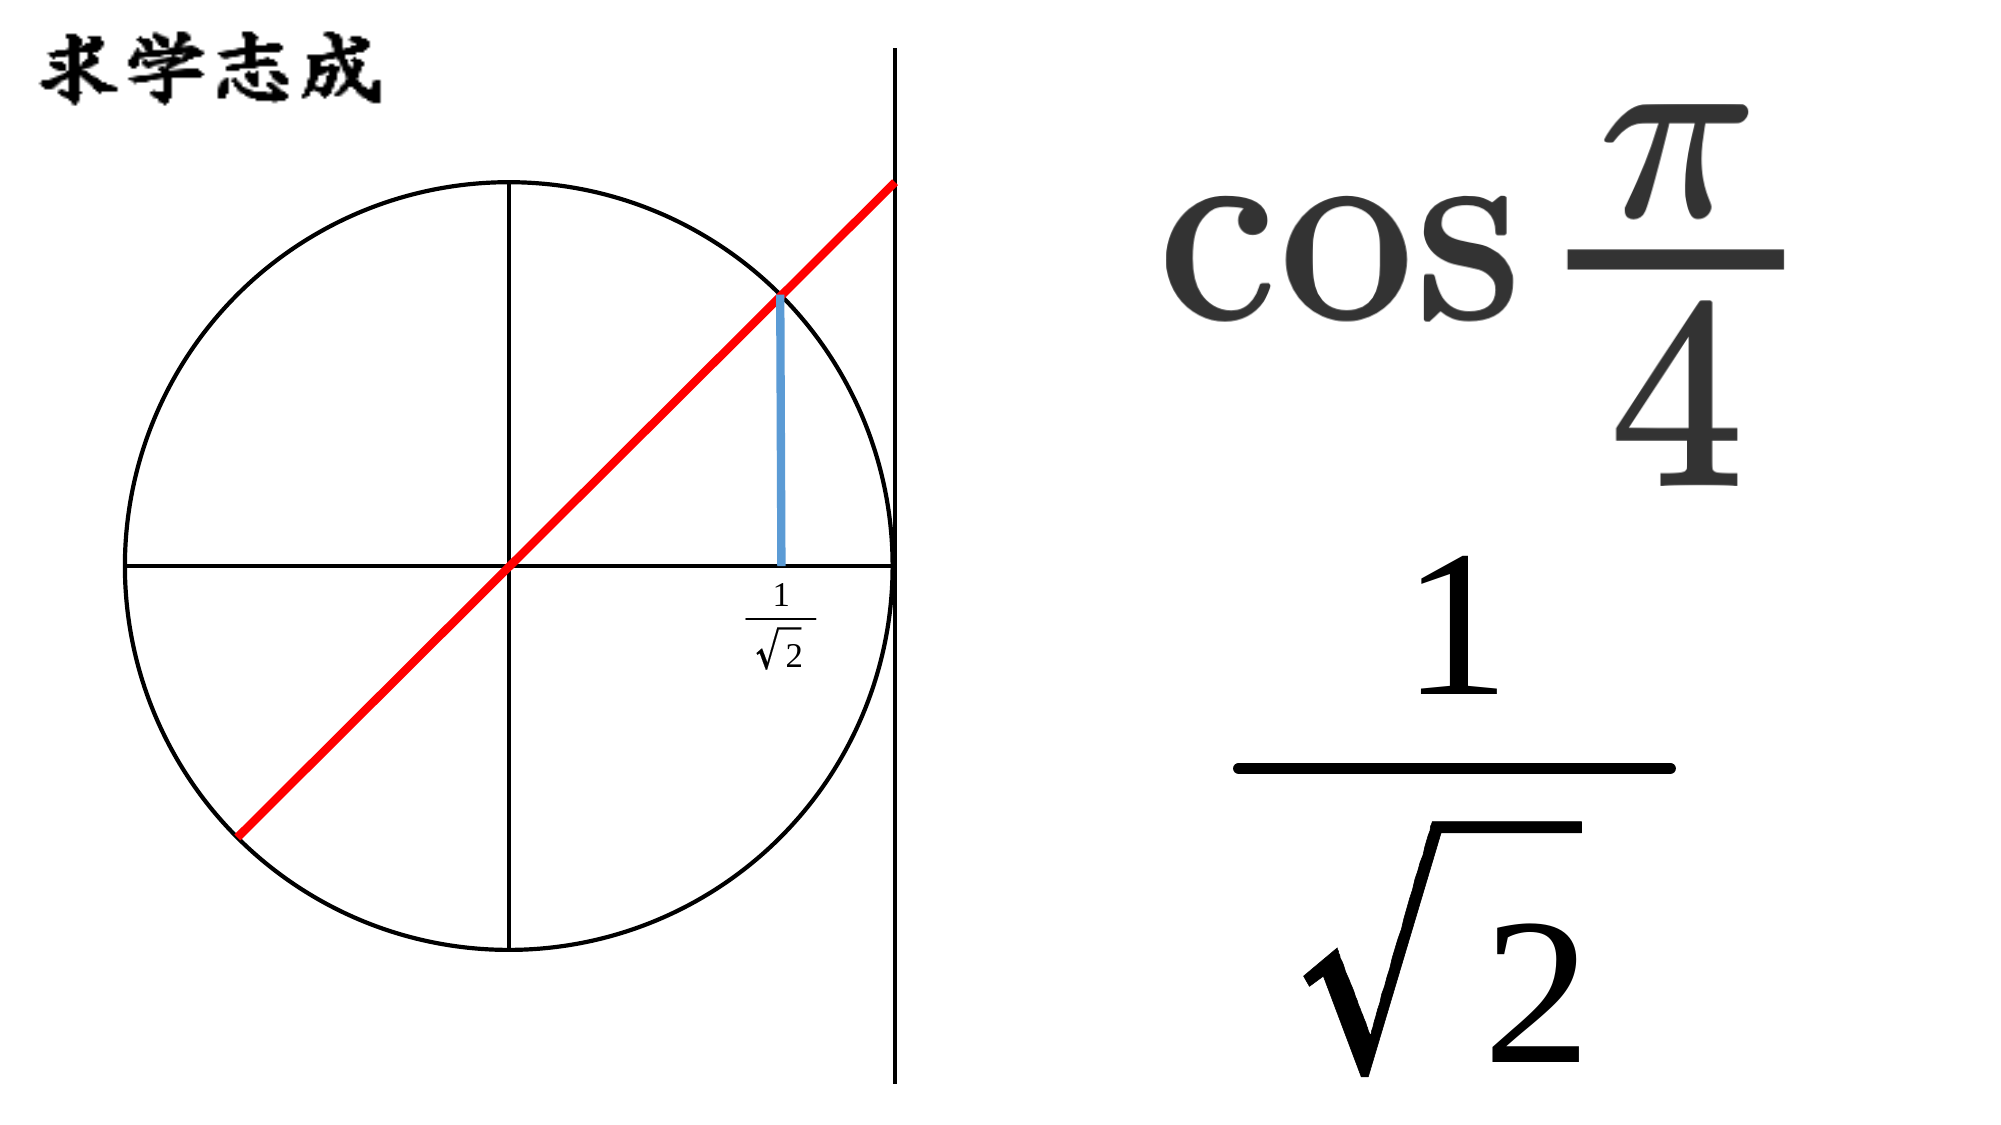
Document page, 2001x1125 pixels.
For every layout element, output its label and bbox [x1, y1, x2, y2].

text_box [123, 293, 782, 951]
text_box [237, 182, 895, 838]
picture [1109, 46, 1843, 543]
text_box [1215, 543, 1700, 1125]
picture [18, 0, 403, 166]
text_box [742, 575, 821, 678]
